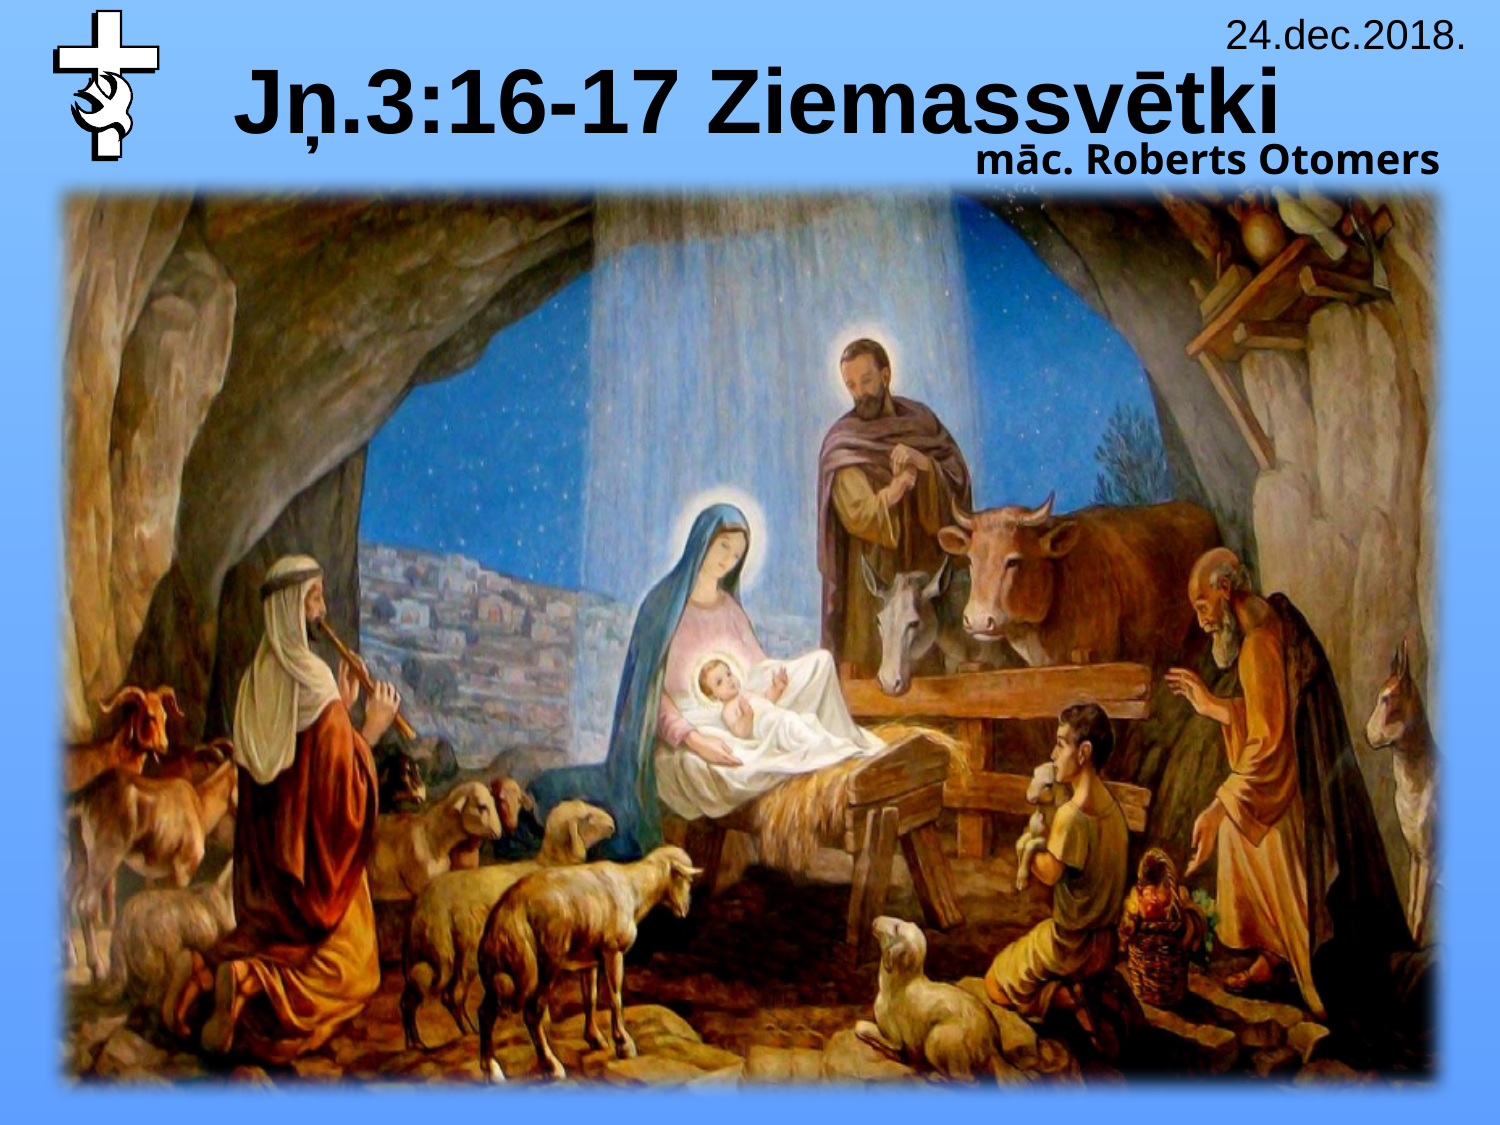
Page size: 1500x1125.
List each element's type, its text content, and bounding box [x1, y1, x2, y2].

text_box māc. Roberts Otomers [915, 125, 1500, 191]
picture [46, 175, 1455, 1102]
picture [52, 9, 160, 162]
text_box 24.dec.2018. [1210, 0, 1500, 65]
title Jņ.3:16-17 Ziemassvētki [100, 8, 1442, 174]
